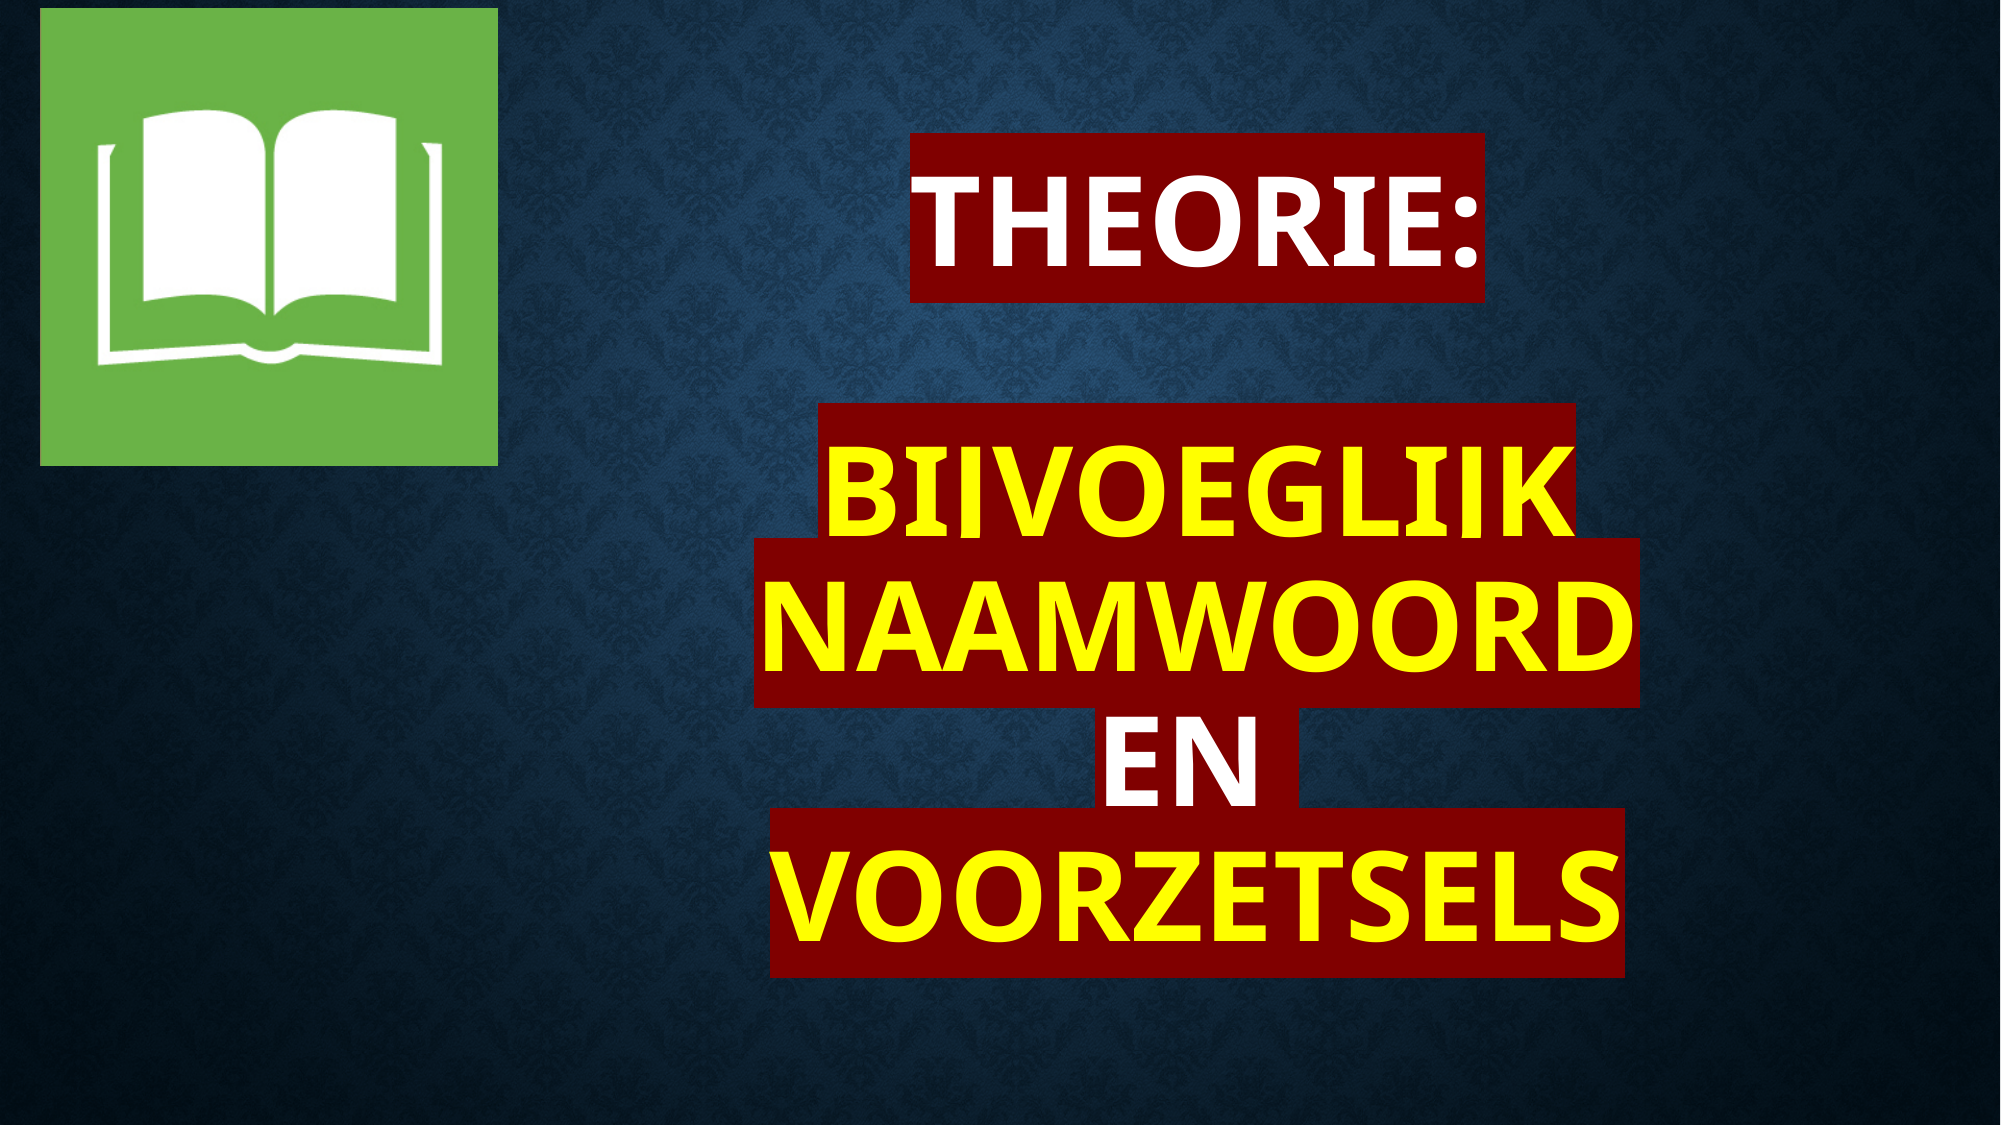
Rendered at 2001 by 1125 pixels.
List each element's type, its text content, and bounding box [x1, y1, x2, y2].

picture [39, 7, 499, 467]
title Theorie: bijvoeglijk naamwoord en voorzetsels [346, 148, 2000, 977]
